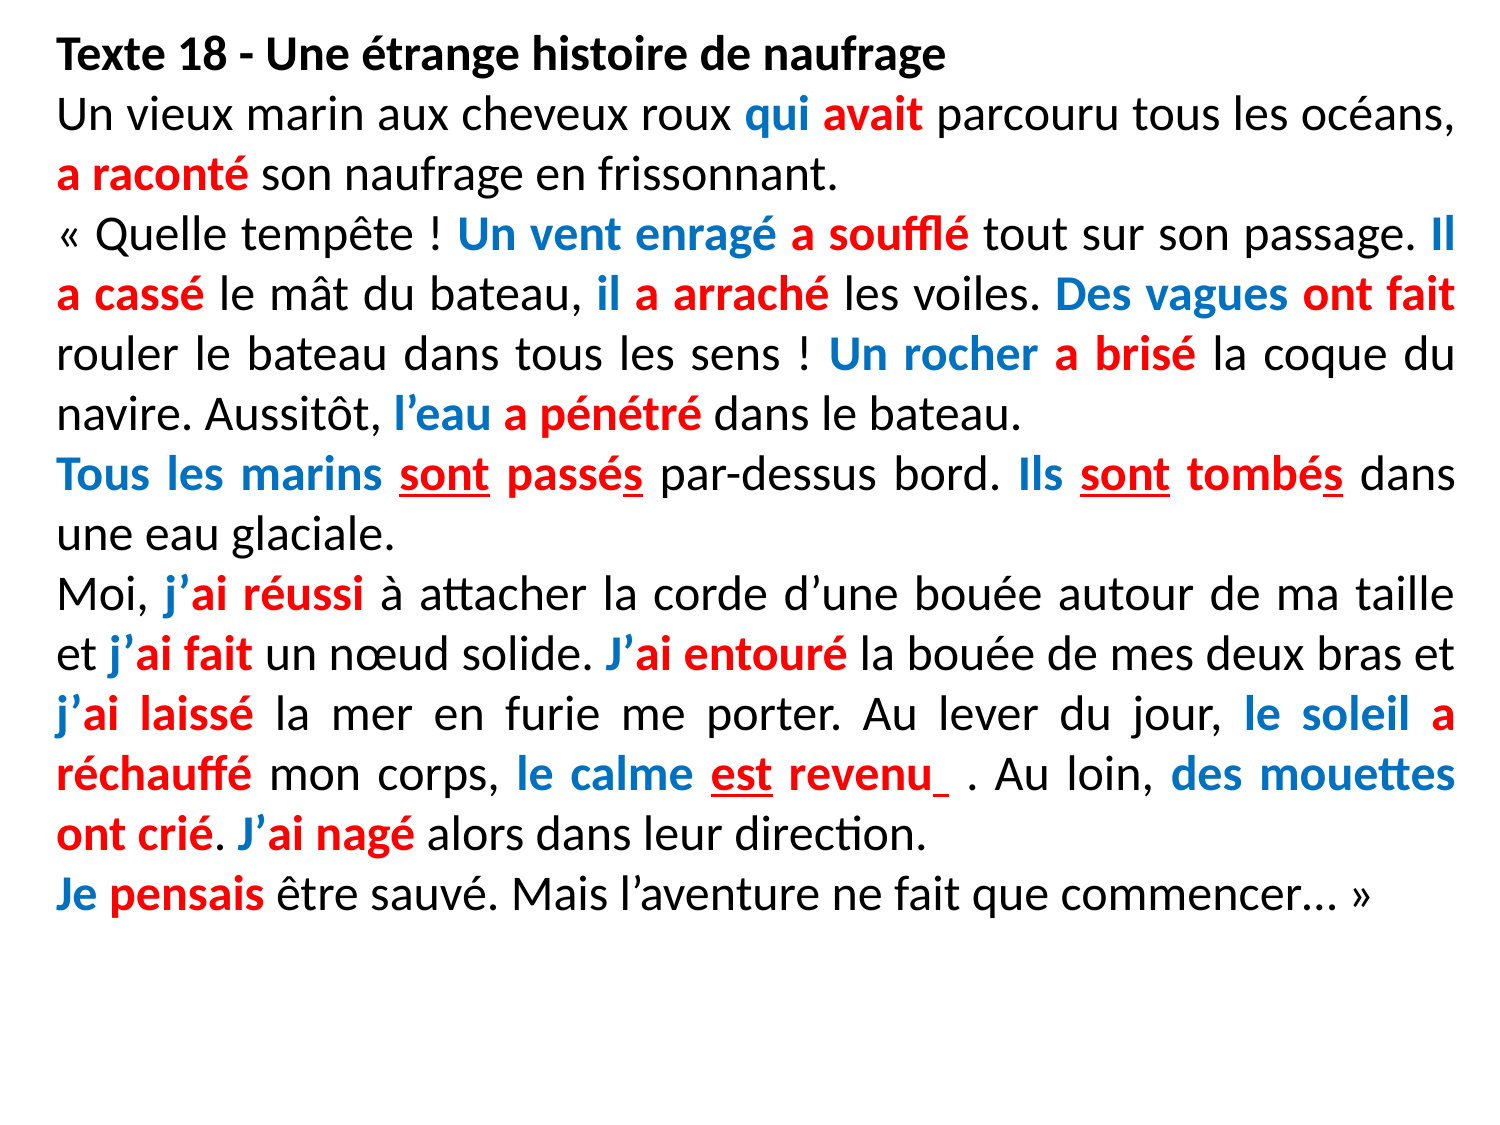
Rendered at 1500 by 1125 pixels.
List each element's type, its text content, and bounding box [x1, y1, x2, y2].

text_box Texte 18 - Une étrange histoire de naufrage Un vieux marin aux cheveux roux qui avait parcouru tous les océans, a raconté son naufrage en frissonnant. « Quelle tempête ! Un vent enragé a soufflé tout sur son passage. Il a cassé le mât du bateau, il a arraché les voiles. Des vagues ont fait rouler le bateau dans tous les sens ! Un rocher a brisé la coque du navire. Aussitôt, l’eau a pénétré dans le bateau. Tous les marins sont passés par-dessus bord. Ils sont tombés dans une eau glaciale. Moi, j’ai réussi à attacher la corde d’une bouée autour de ma taille et j’ai fait un nœud solide. J’ai entouré la bouée de mes deux bras et j’ai laissé la mer en furie me porter. Au lever du jour, le soleil a réchauffé mon corps, le calme est revenu . Au loin, des mouettes ont crié. J’ai nagé alors dans leur direction. Je pensais être sauvé. Mais l’aventure ne fait que commencer… » [41, 13, 1471, 928]
